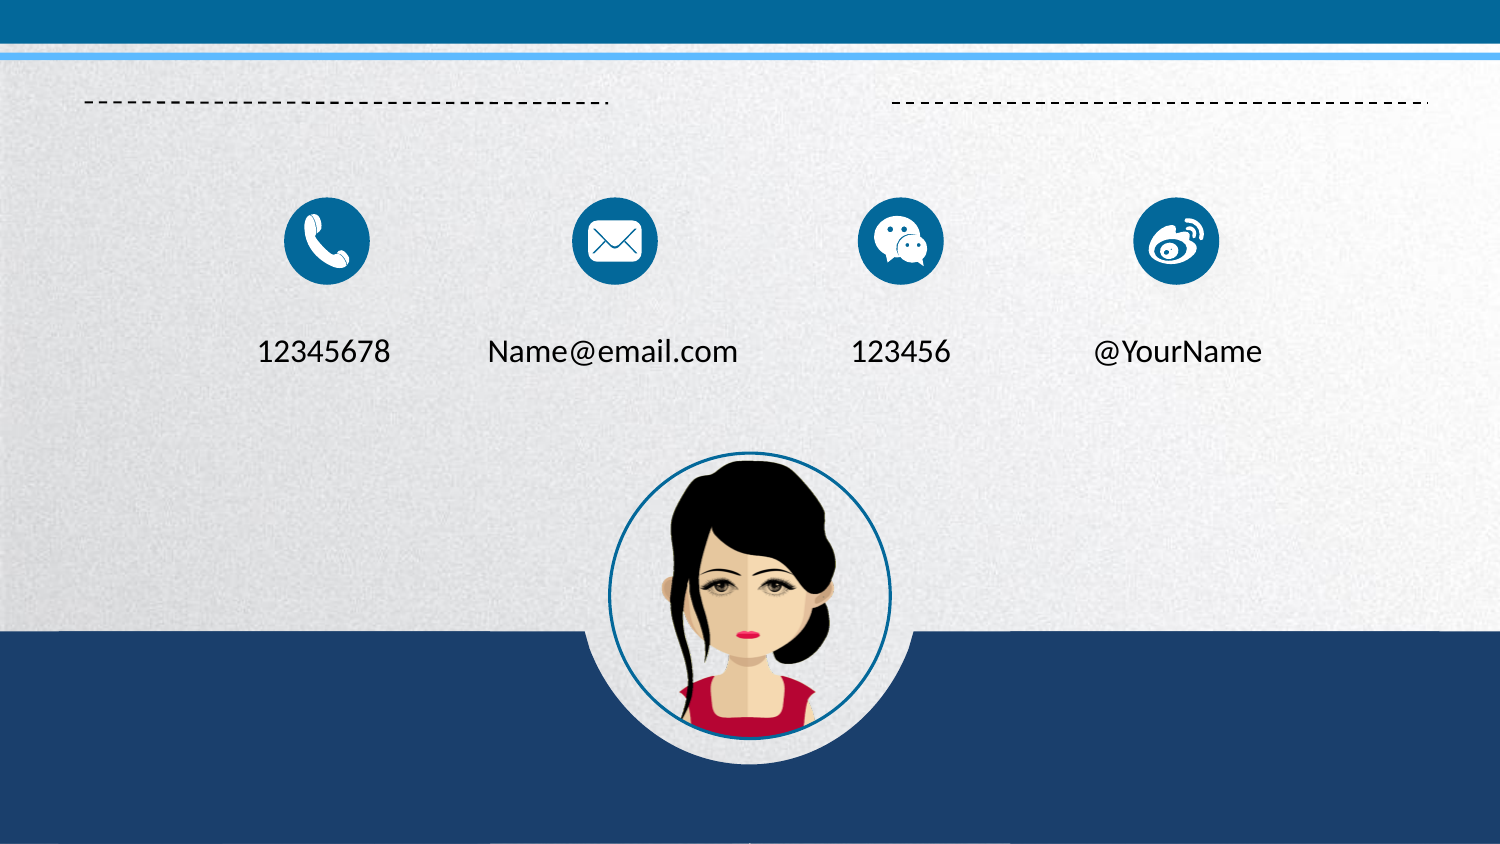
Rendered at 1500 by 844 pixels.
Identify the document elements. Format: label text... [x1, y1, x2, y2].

picture [0, 61, 1500, 631]
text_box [857, 197, 984, 341]
text_box [607, 450, 893, 629]
text_box 12345678 [198, 316, 428, 370]
text_box @YourName [1010, 316, 1344, 370]
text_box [1133, 197, 1260, 341]
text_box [0, 631, 1500, 844]
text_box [283, 197, 411, 341]
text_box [571, 197, 699, 341]
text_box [0, 0, 1500, 61]
text_box 123456 [769, 316, 1010, 370]
text_box Name@email.com [427, 316, 769, 370]
